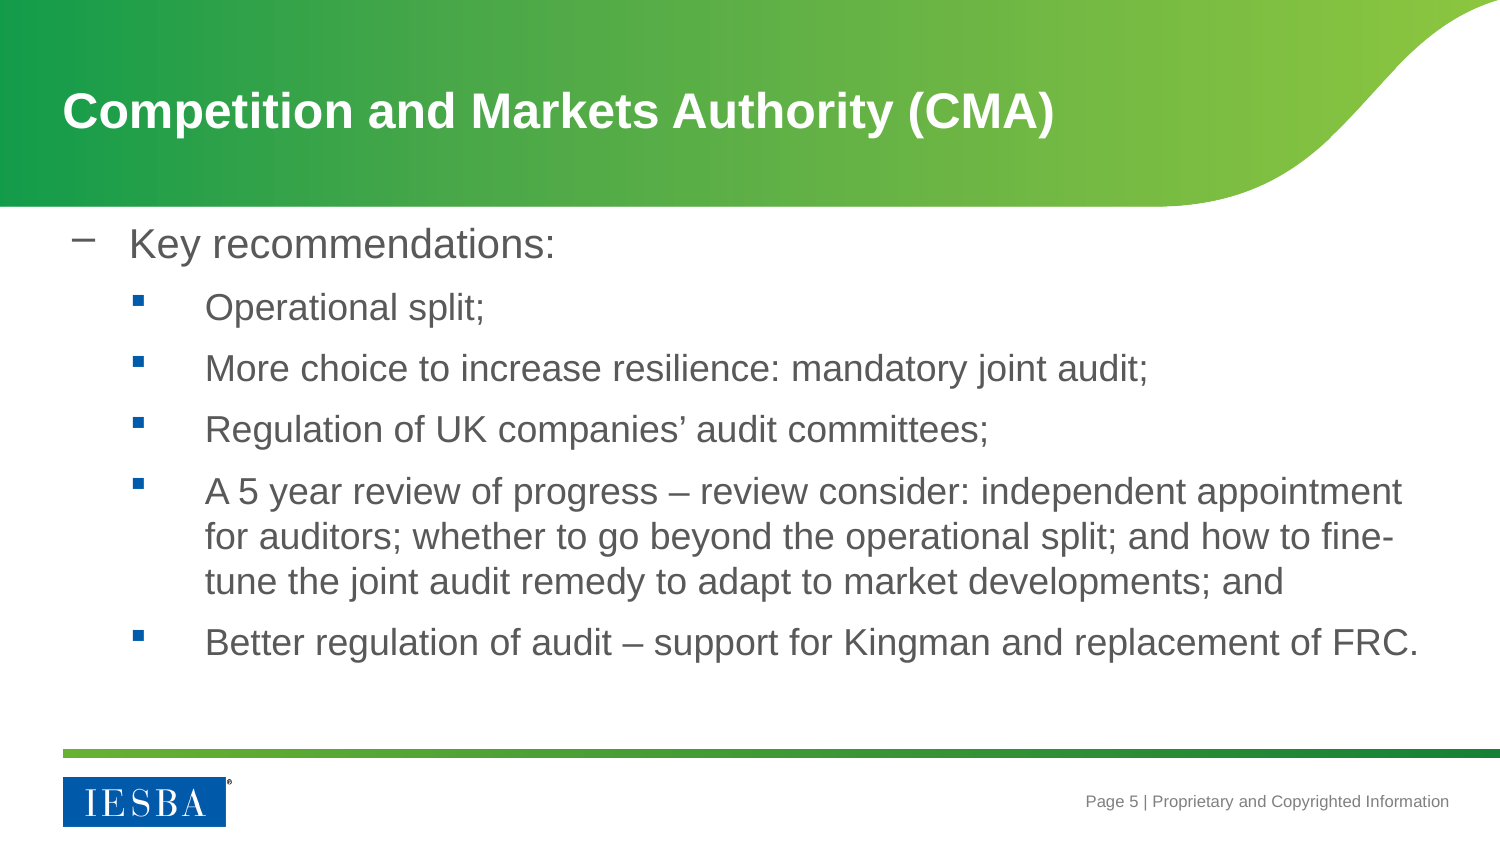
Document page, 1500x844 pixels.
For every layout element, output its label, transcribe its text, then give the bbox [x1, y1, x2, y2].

title Competition and Markets Authority (CMA) [62, 75, 1300, 142]
list Key recommendations: Operational split; More choice to increase resilience: mandatory joint audit; Regulation of UK companies’ audit committees; A 5 year review of progress – review consider: independent appointment for auditors; whether to go beyond the operational split; and how to fine-tune the joint audit remedy to adapt to market developments; and Better regulation of audit – support for Kingman and replacement of FRC. [0, 209, 1438, 747]
picture [0, 0, 1500, 207]
picture [63, 777, 232, 827]
